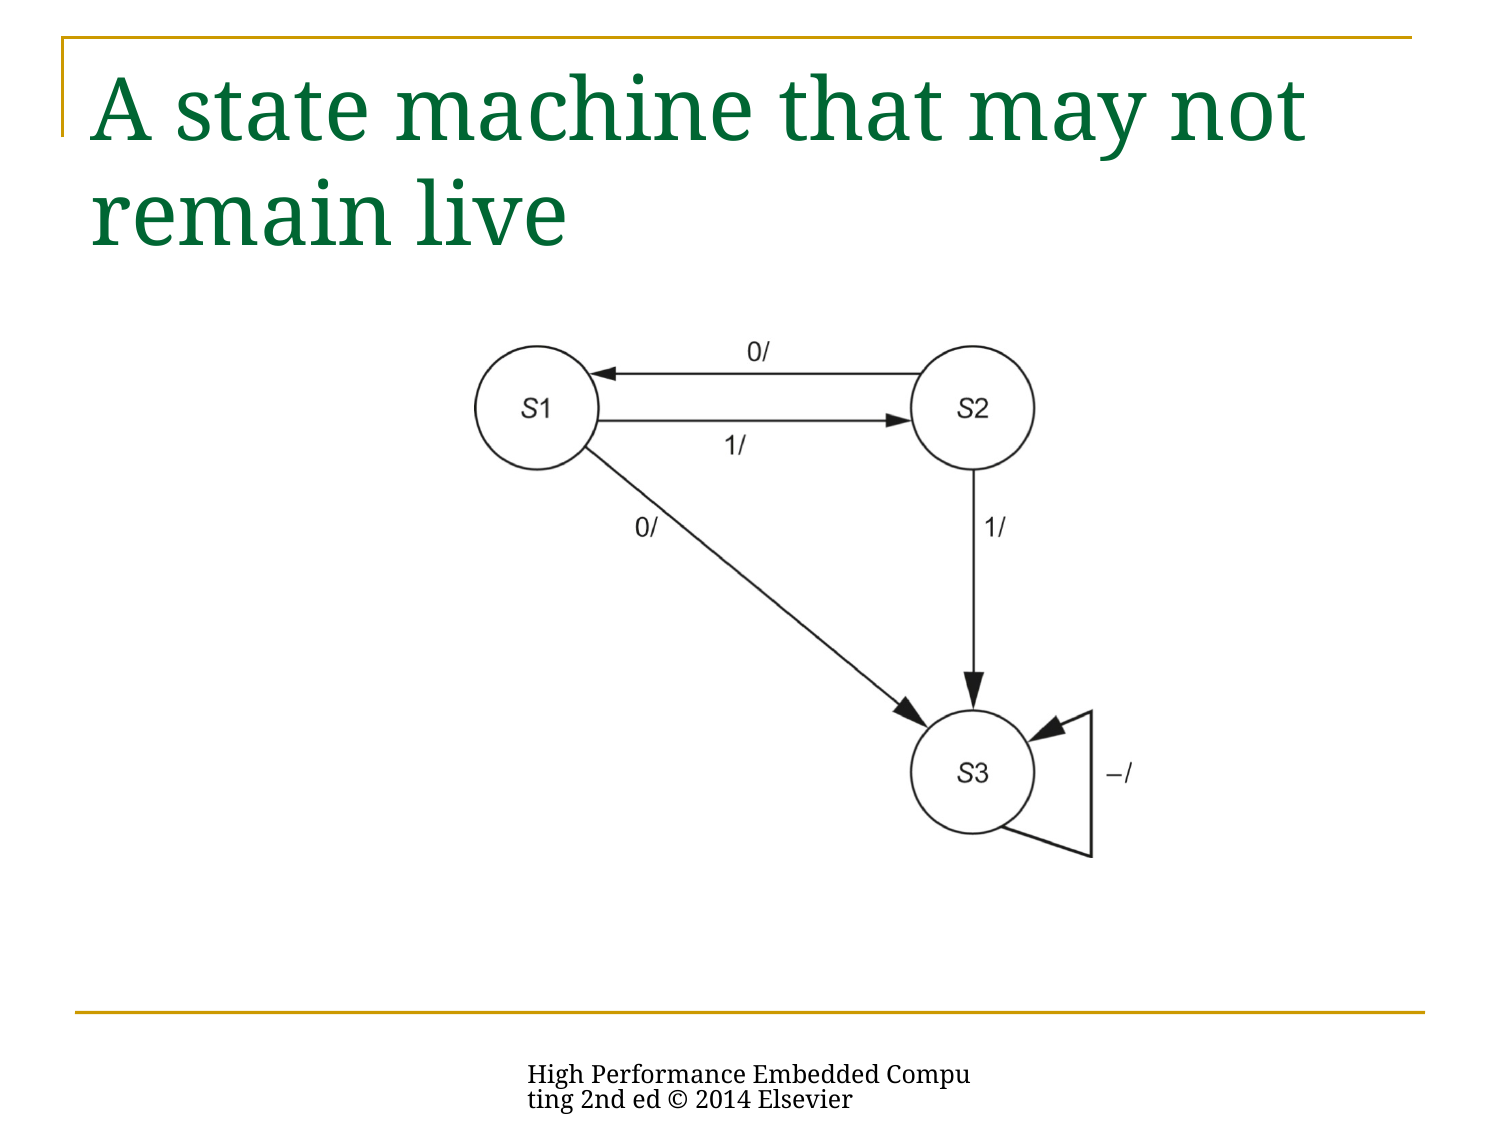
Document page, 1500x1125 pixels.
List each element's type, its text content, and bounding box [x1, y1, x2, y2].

footer High Performance Embedded Computing 2nd ed © 2014 Elsevier [512, 1025, 988, 1100]
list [474, 337, 1132, 858]
title A state machine that may not remain live [75, 45, 1425, 233]
